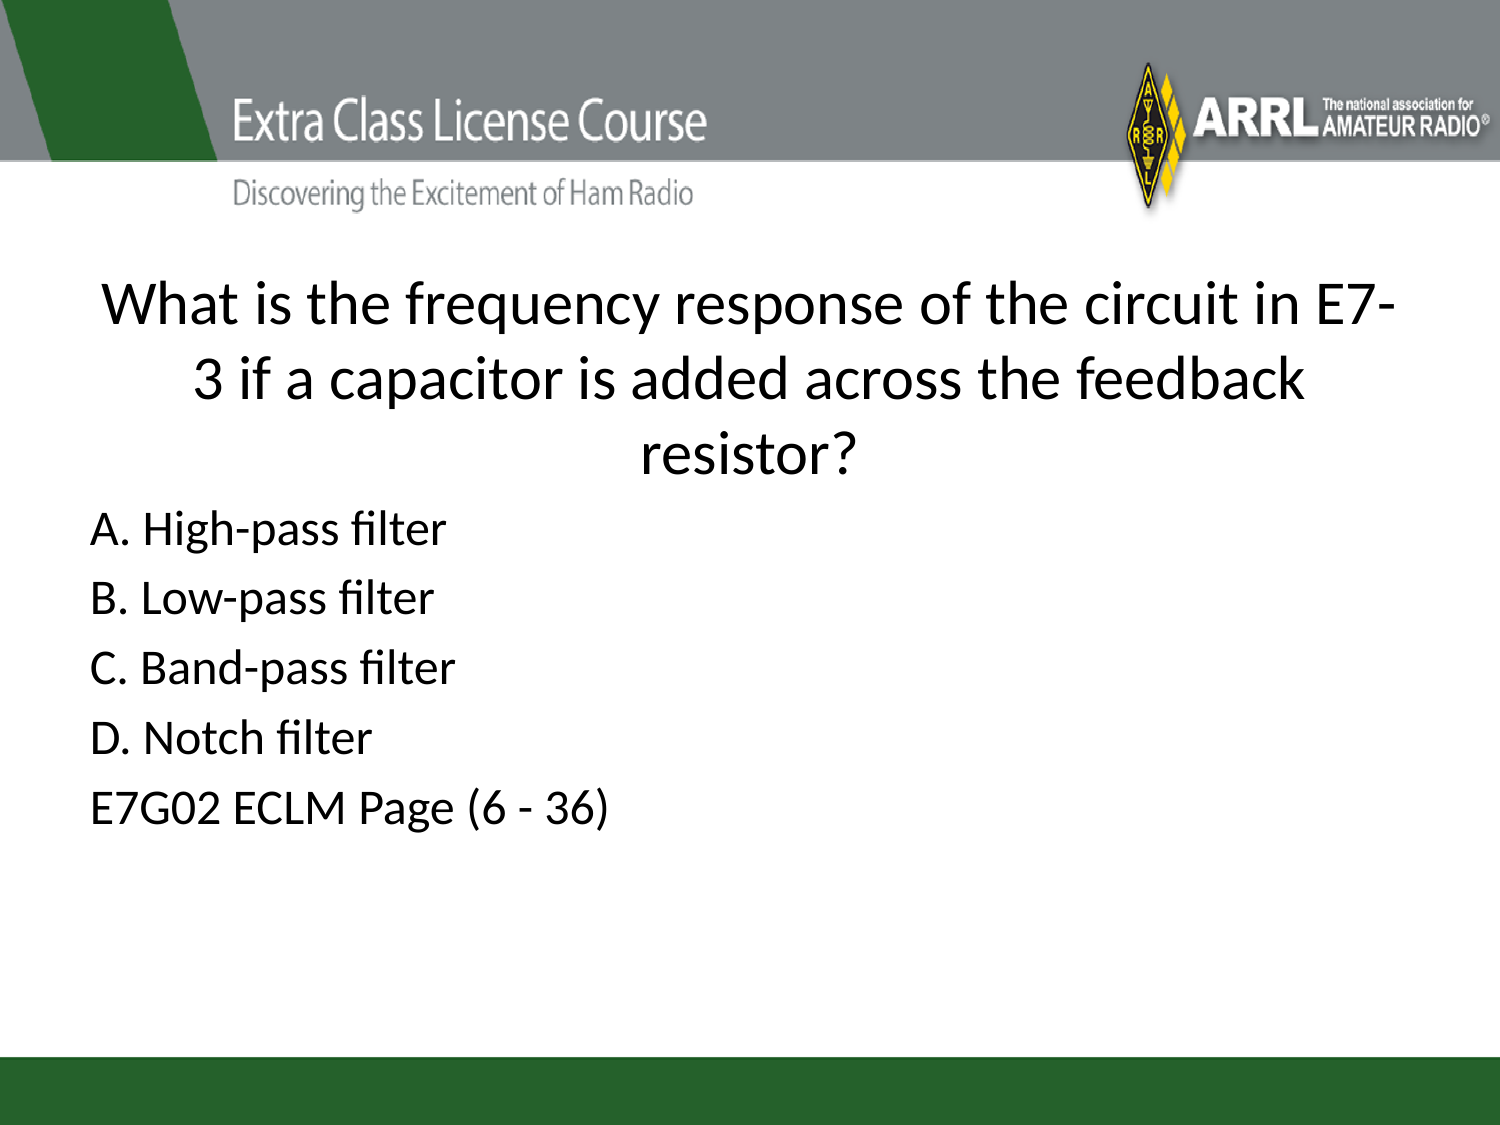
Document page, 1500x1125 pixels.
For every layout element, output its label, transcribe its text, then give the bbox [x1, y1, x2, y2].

list A. High-pass filter B. Low-pass filter C. Band-pass filter D. Notch filter E7G02 ECLM Page (6 - 36) [75, 487, 1425, 1005]
title What is the frequency response of the circuit in E7-3 if a capacitor is added across the feedback resistor? [75, 254, 1425, 435]
picture [0, 0, 1500, 1125]
